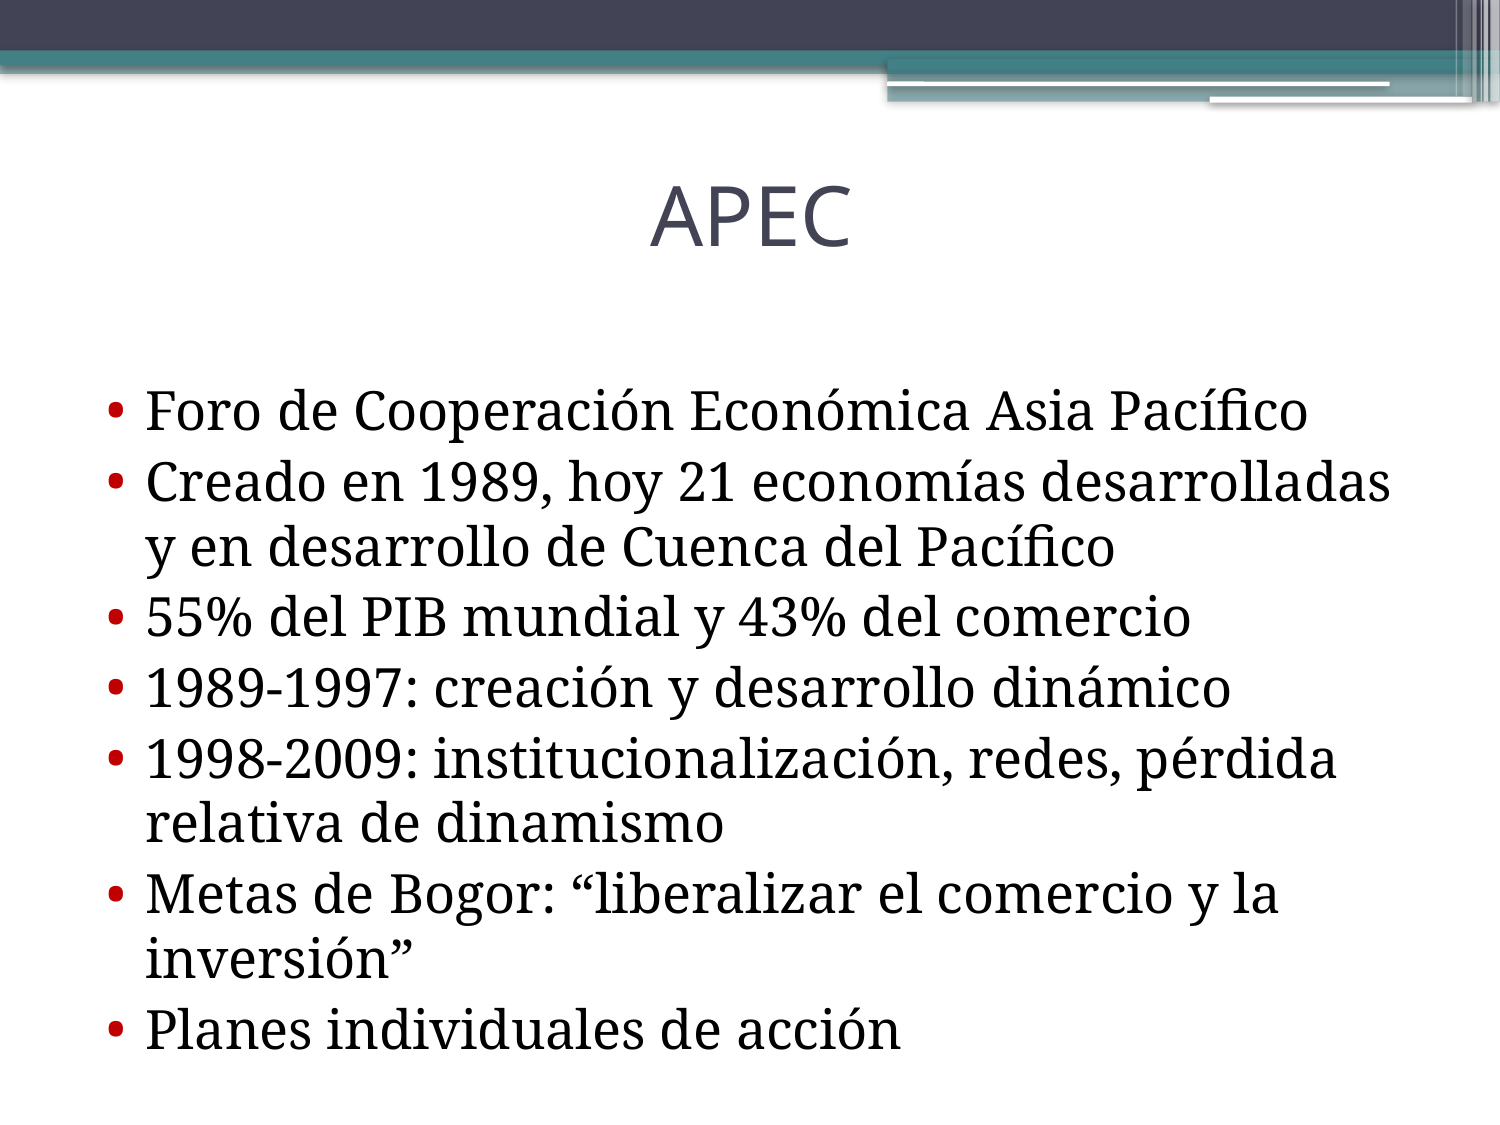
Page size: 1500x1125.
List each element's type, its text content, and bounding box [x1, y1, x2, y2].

title APEC [76, 125, 1427, 301]
list Foro de Cooperación Económica Asia Pacífico Creado en 1989, hoy 21 economías desarrolladas y en desarrollo de Cuenca del Pacífico 55% del PIB mundial y 43% del comercio 1989-1997: creación y desarrollo dinámico 1998-2009: institucionalización, redes, pérdida relativa de dinamismo Metas de Bogor: “liberalizar el comercio y la inversión” Planes individuales de acción [75, 368, 1425, 1079]
